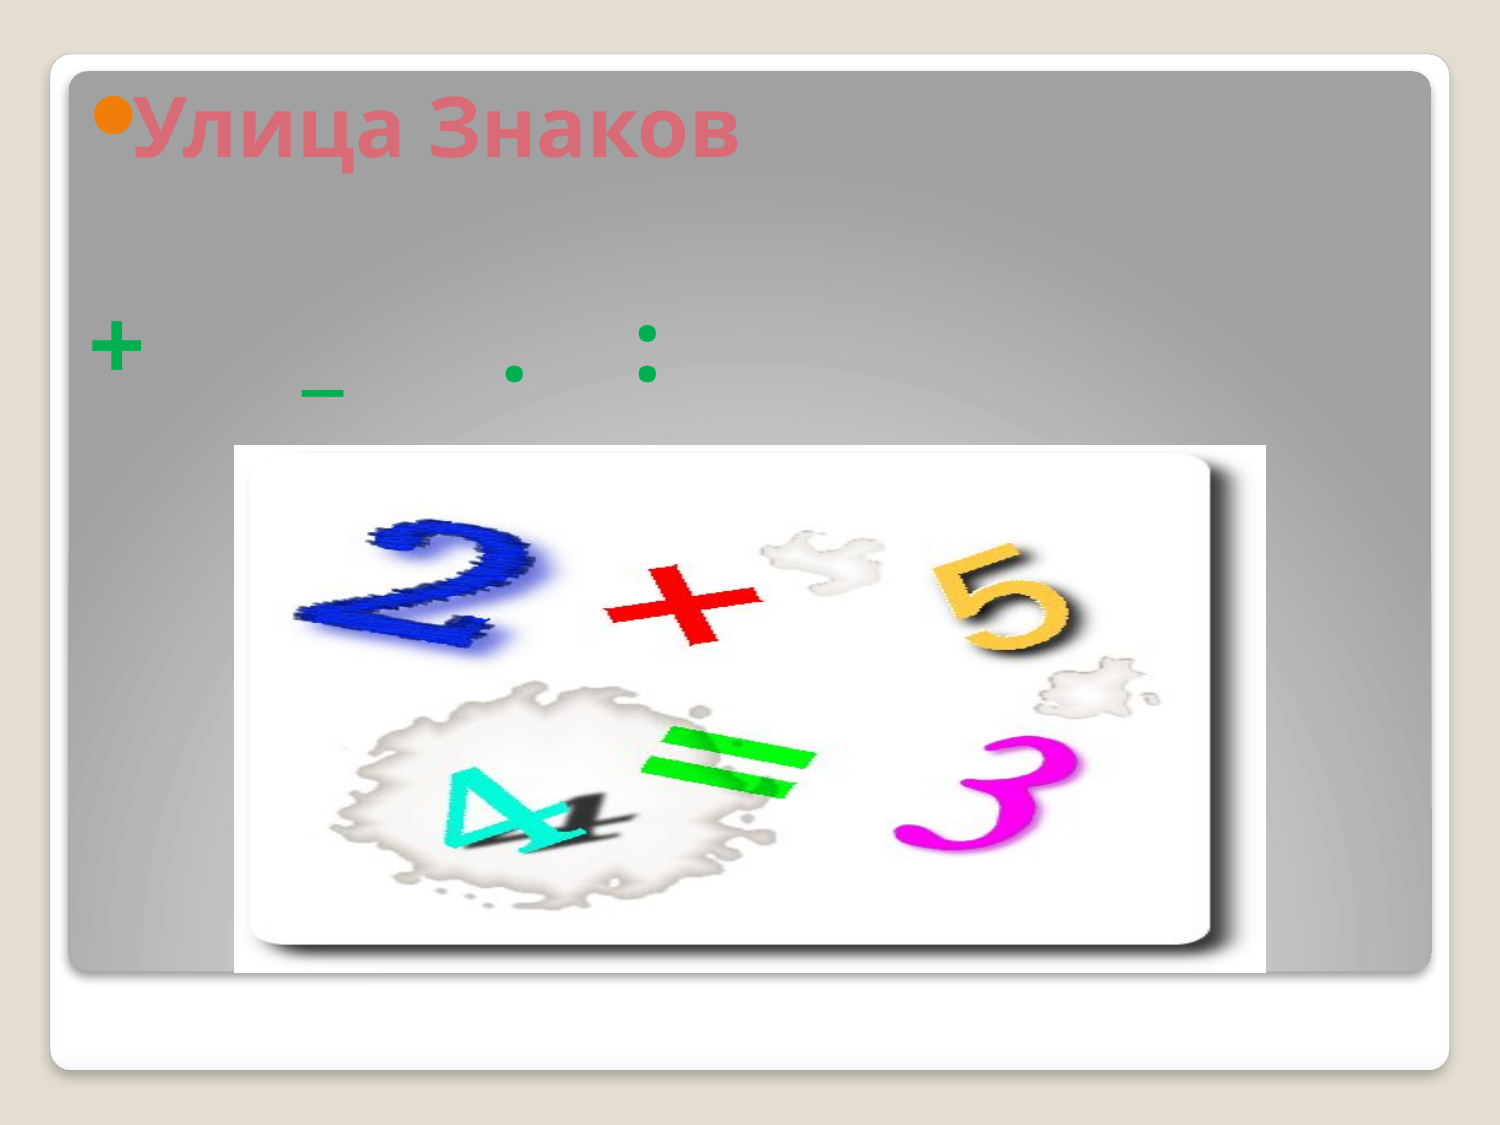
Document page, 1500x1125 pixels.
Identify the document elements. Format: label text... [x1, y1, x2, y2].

list Улица Знаков + _ . : [58, 58, 1402, 411]
picture [234, 445, 1266, 973]
